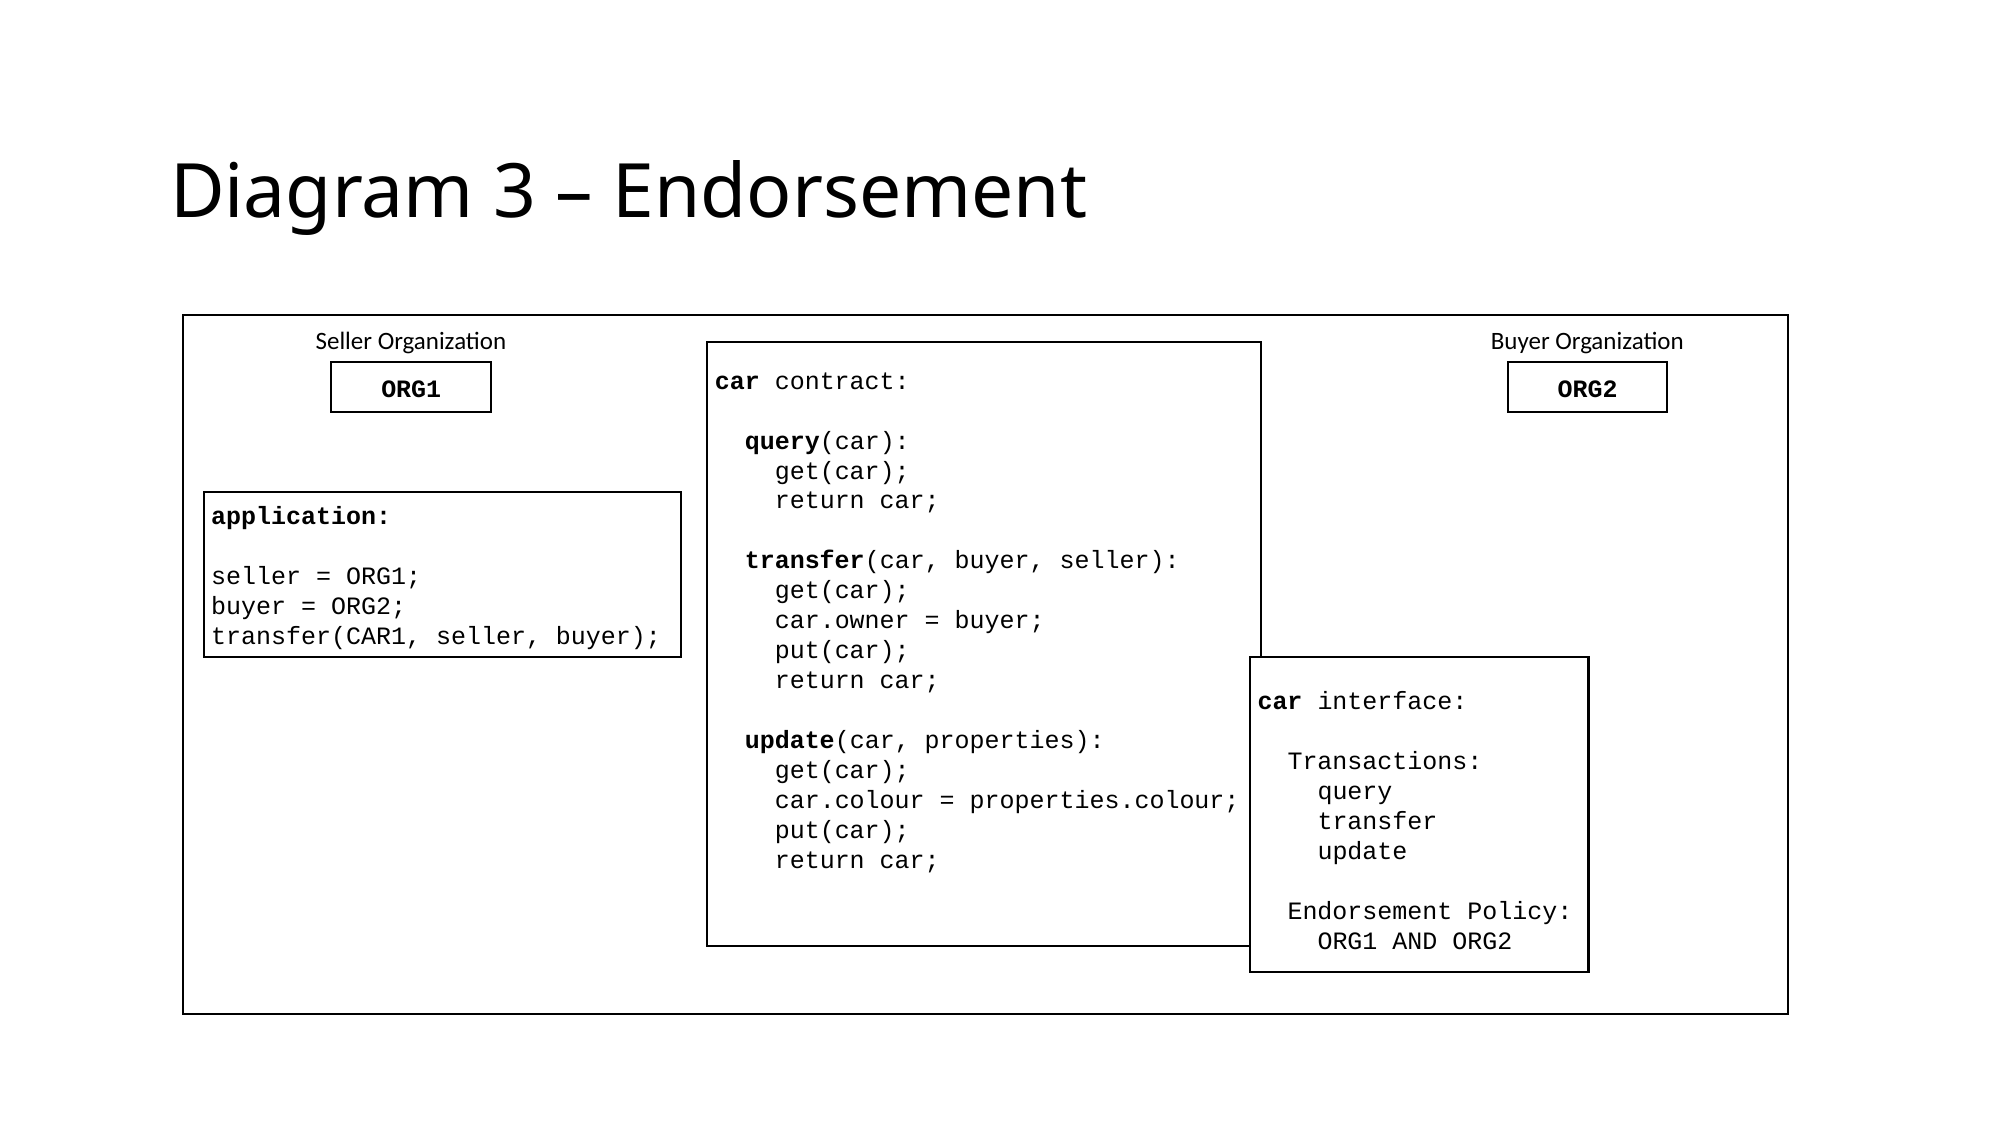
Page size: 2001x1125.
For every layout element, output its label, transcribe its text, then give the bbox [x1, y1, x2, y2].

text_box Diagram 3 – Endorsement [162, 84, 1888, 303]
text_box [706, 341, 1589, 973]
text_box [182, 315, 1788, 1014]
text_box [306, 316, 1694, 413]
text_box application: seller = ORG1; buyer = ORG2; transfer(CAR1, seller, buyer); [203, 492, 682, 657]
